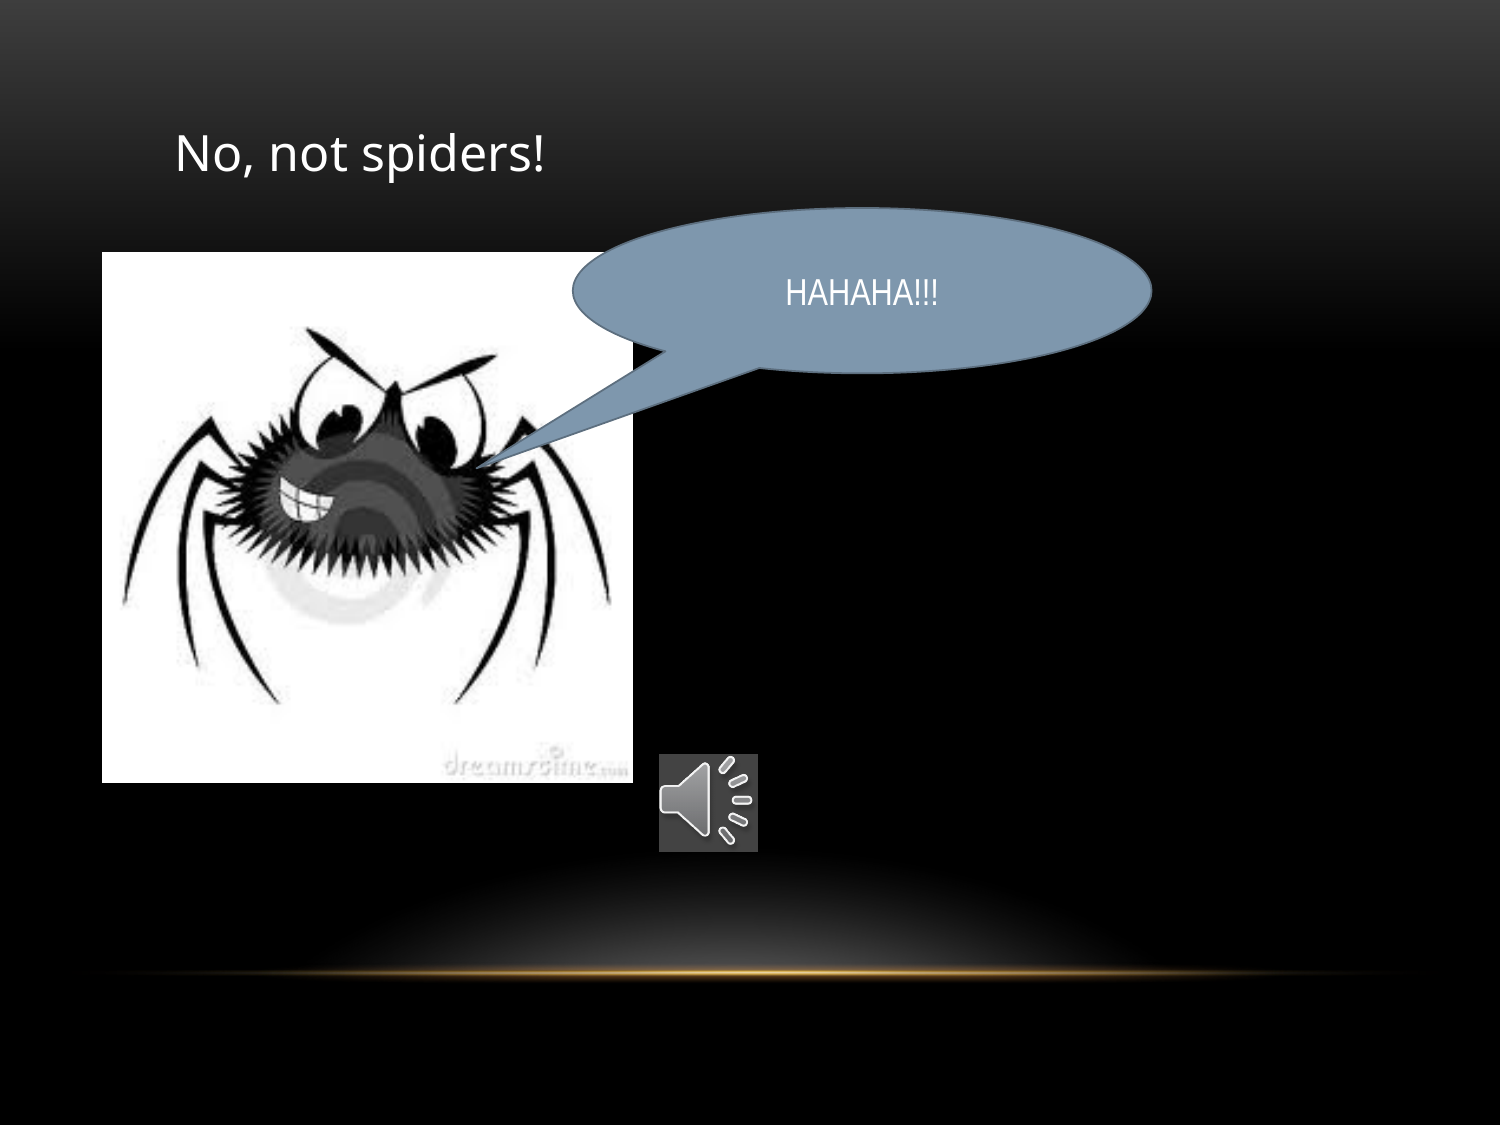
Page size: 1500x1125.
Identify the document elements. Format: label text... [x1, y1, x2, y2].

text_box No, not spiders! [159, 113, 1258, 189]
text_box HAHAHA!!! [604, 207, 1153, 412]
picture [0, 0, 1500, 1125]
